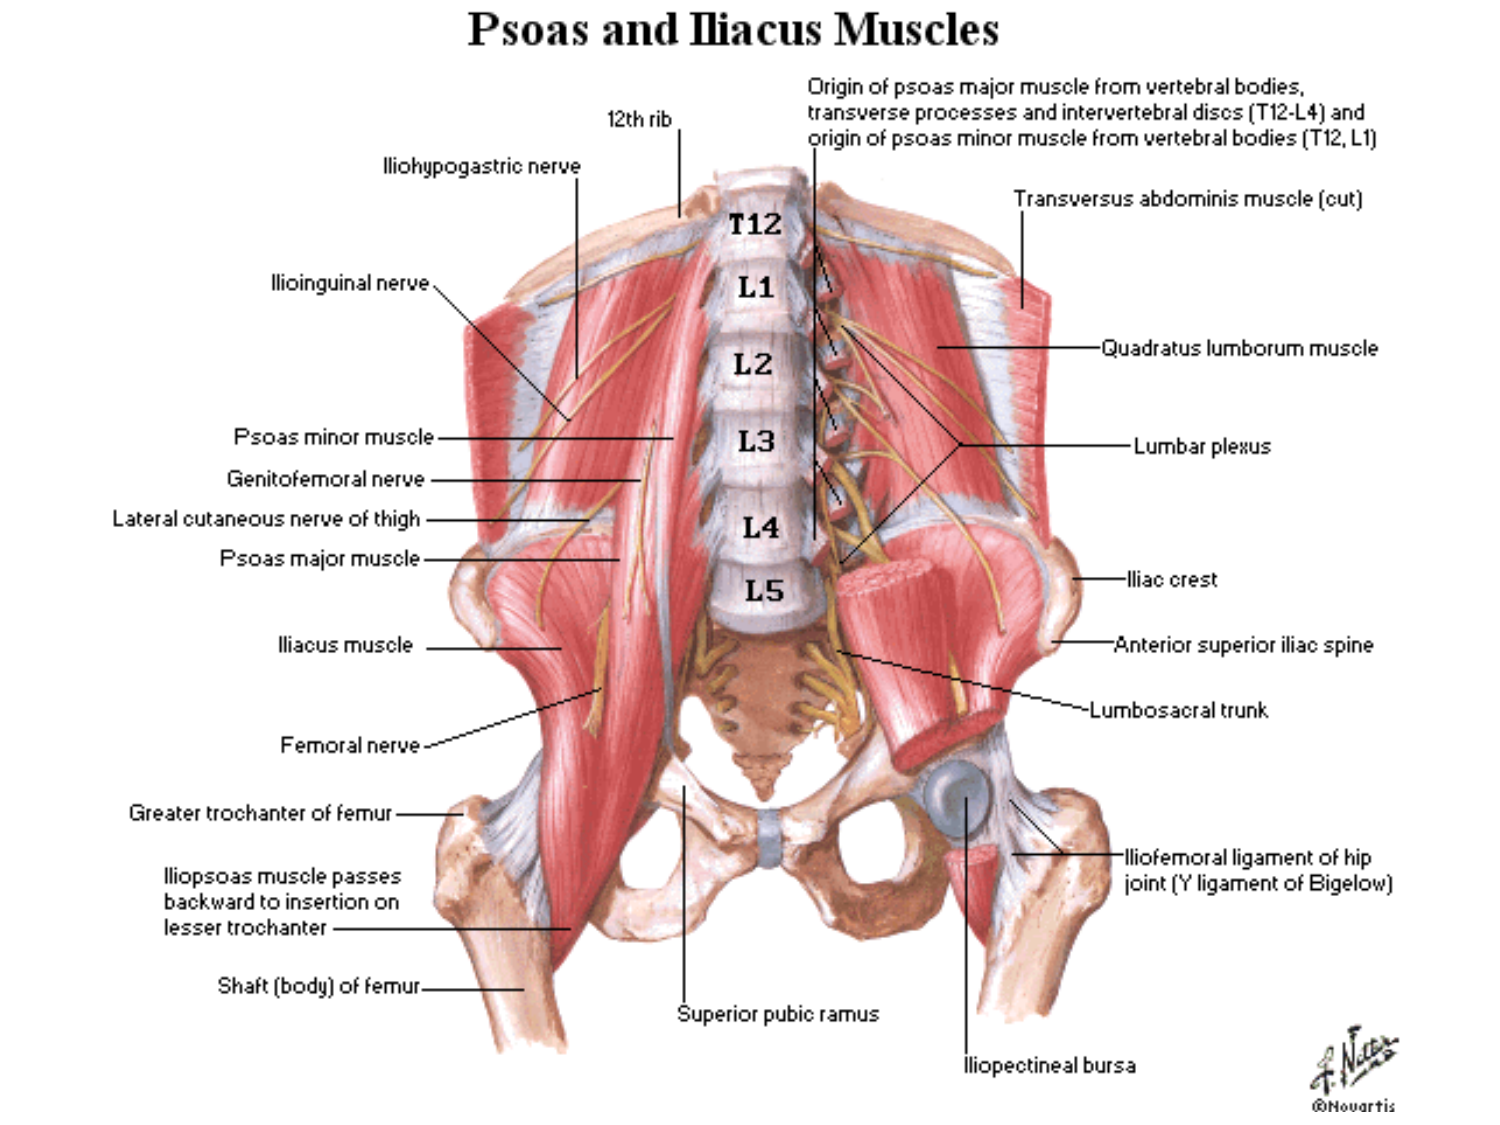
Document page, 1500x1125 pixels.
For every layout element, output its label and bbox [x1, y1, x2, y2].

picture [99, 0, 1403, 1112]
